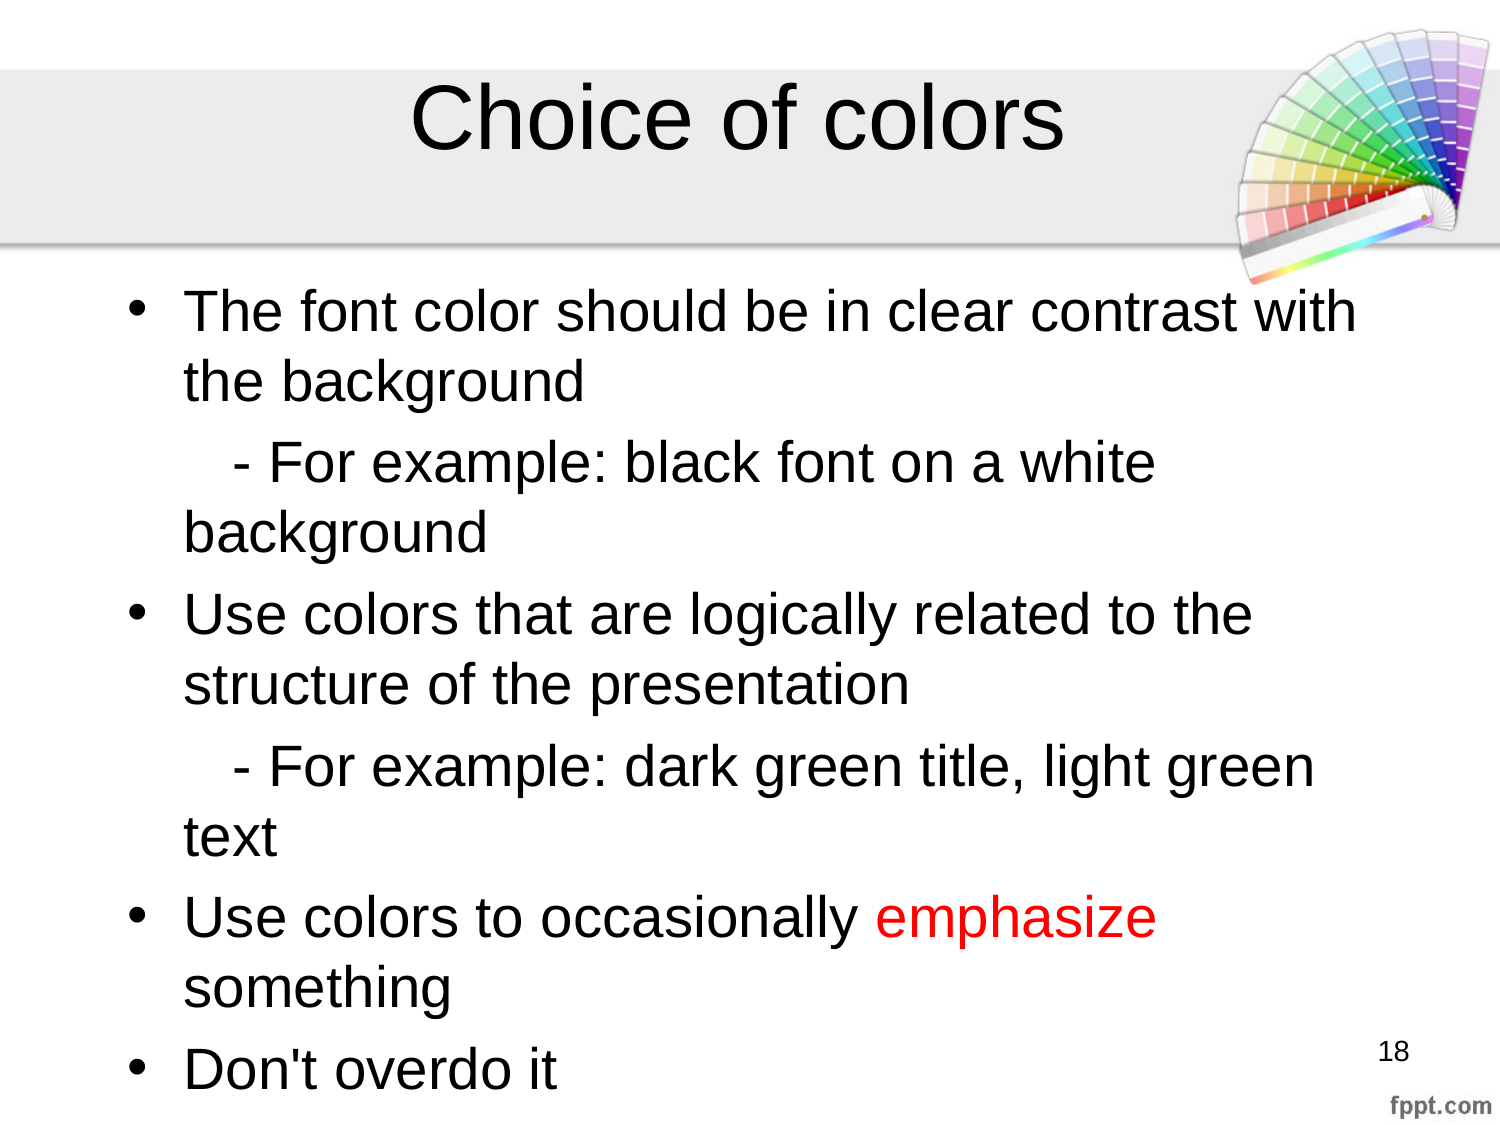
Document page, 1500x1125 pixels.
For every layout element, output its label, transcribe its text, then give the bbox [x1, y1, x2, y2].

picture [0, 0, 1500, 1125]
title Choice of colors [174, 37, 1302, 188]
list The font color should be in clear contrast with the background - For example: black font on a white background Use colors that are logically related to the structure of the presentation - For example: dark green title, light green text Use colors to occasionally emphasize something Don't overdo it [112, 265, 1375, 1125]
slide_number ‹#› [1375, 1024, 1425, 1103]
